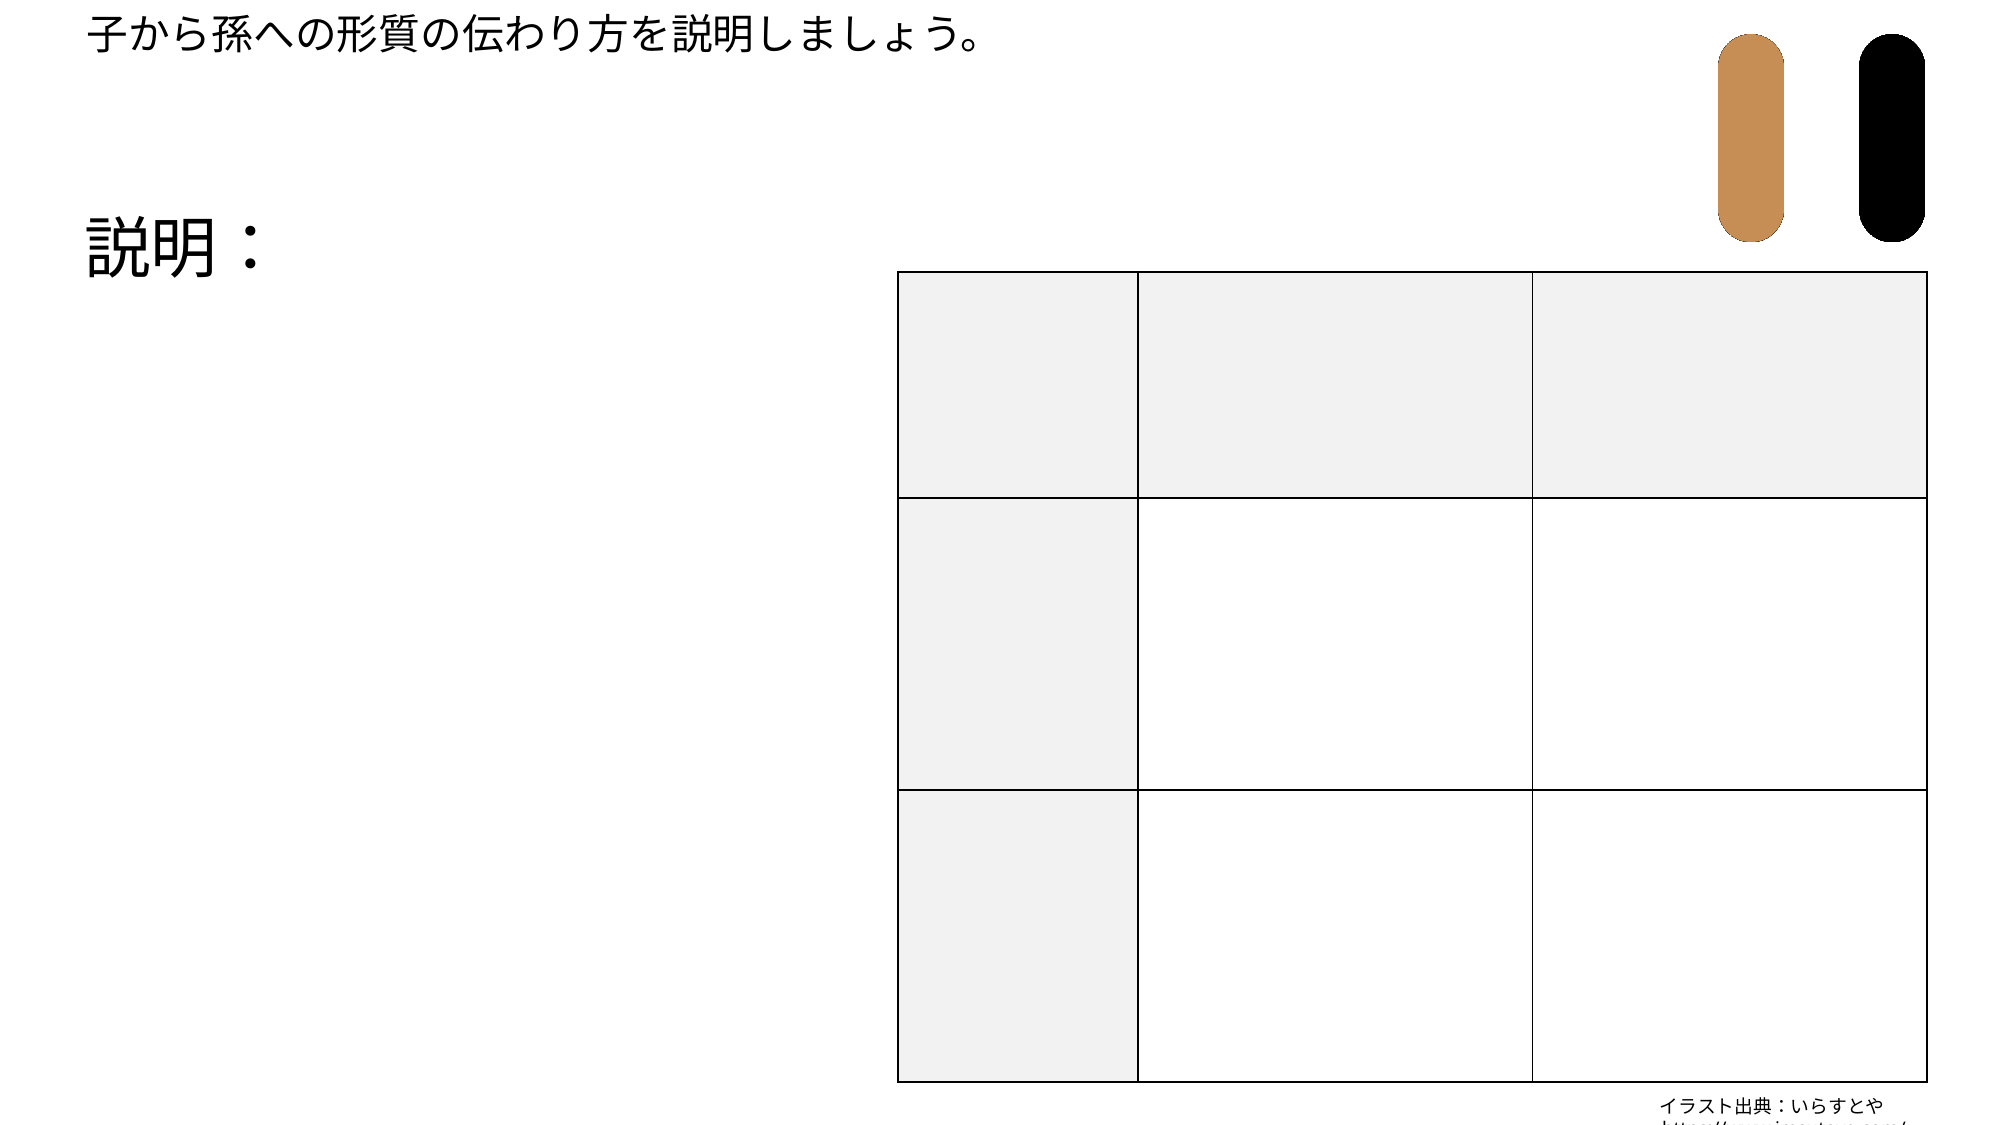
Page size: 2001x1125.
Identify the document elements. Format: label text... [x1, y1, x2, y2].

table_header [1139, 273, 1532, 497]
text_box 子から孫への形質の伝わり方を説明しましょう。 [71, 0, 981, 65]
table_cell [1533, 791, 1926, 1081]
table_header [899, 273, 1137, 497]
text_box 説明： [69, 198, 649, 293]
table_header [1533, 273, 1926, 497]
table_cell [1533, 499, 1926, 789]
picture [1859, 34, 1925, 242]
table_cell [899, 499, 1137, 789]
table_cell [1139, 791, 1532, 1081]
table_cell [899, 791, 1137, 1081]
text_box イラスト出典：いらすとや https://www.irasutoya.com/ [1535, 1087, 2000, 1125]
picture [1718, 34, 1784, 242]
table_cell [1139, 499, 1532, 789]
